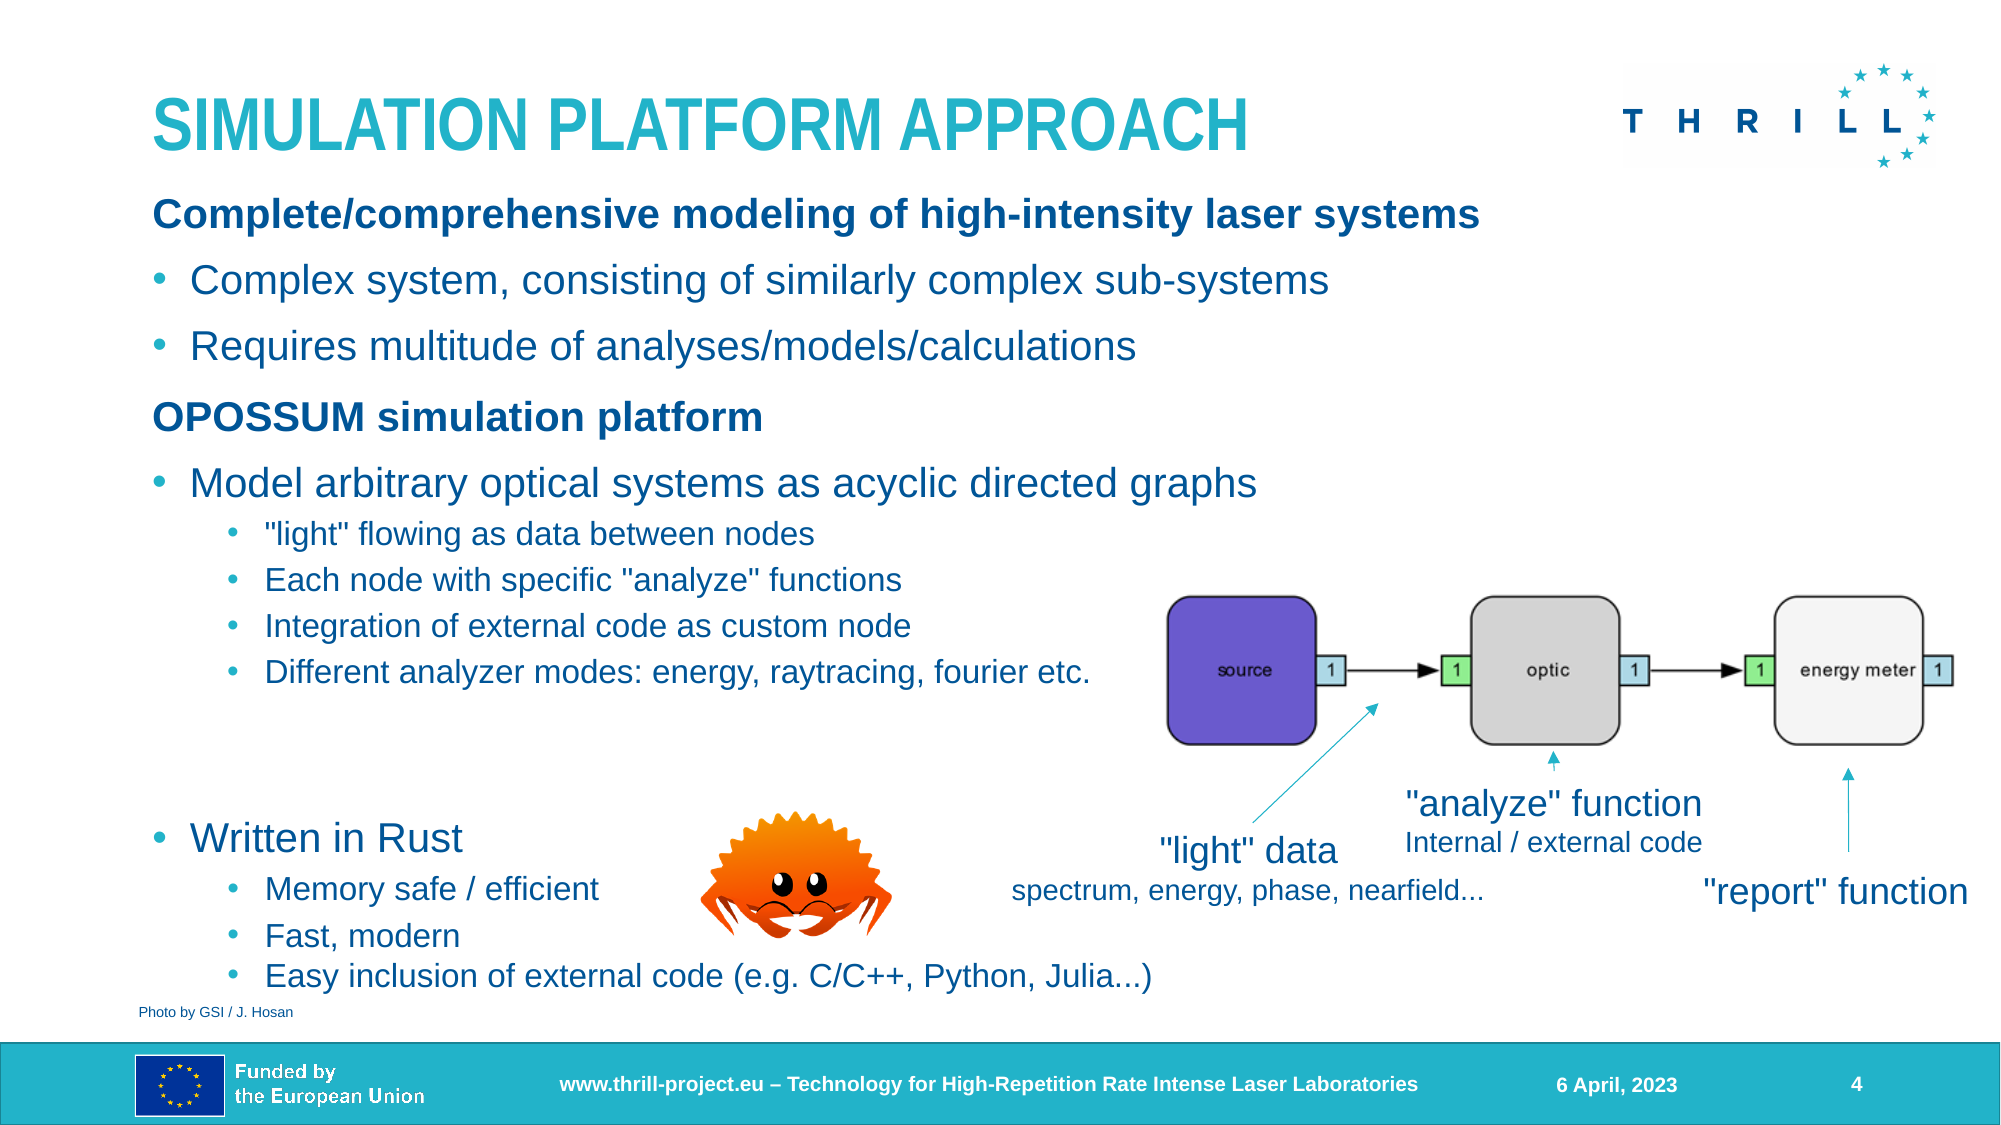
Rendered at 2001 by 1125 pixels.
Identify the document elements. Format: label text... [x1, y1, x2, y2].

text_box "light" data spectrum, energy, phase, nearfield... [1178, 818, 1607, 914]
title Simulation platform approach [137, 59, 1863, 194]
picture [1863, 63, 1936, 168]
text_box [1252, 703, 1379, 823]
picture [131, 1051, 436, 1120]
slide_number 4 [1779, 1053, 1863, 1114]
text_box Complete/comprehensive modeling of high-intensity laser systems Complex system, consisting of similarly complex sub-systems Requires multitude of analyses/models/calculations [137, 184, 1705, 397]
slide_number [1541, 1053, 1732, 1114]
text_box Photo by GSI / J. Hosan [123, 995, 309, 1028]
text_box "report" function [1681, 859, 1991, 920]
picture [693, 804, 899, 942]
picture [1151, 577, 1975, 764]
text_box Written in Rust Memory safe / efficient Fast, modern Easy inclusion of external code (e.g. C/C++, Python, Julia...) [137, 809, 1178, 1025]
text_box OPOSSUM simulation platform Model arbitrary optical systems as acyclic directed graphs "light" flowing as data between nodes Each node with specific "analyze" functions Integration of external code as custom node Different analyzer modes: energy, raytracing, fourier etc. [137, 387, 1285, 709]
text_box "analyze" function Internal / external code [1196, 771, 1913, 866]
